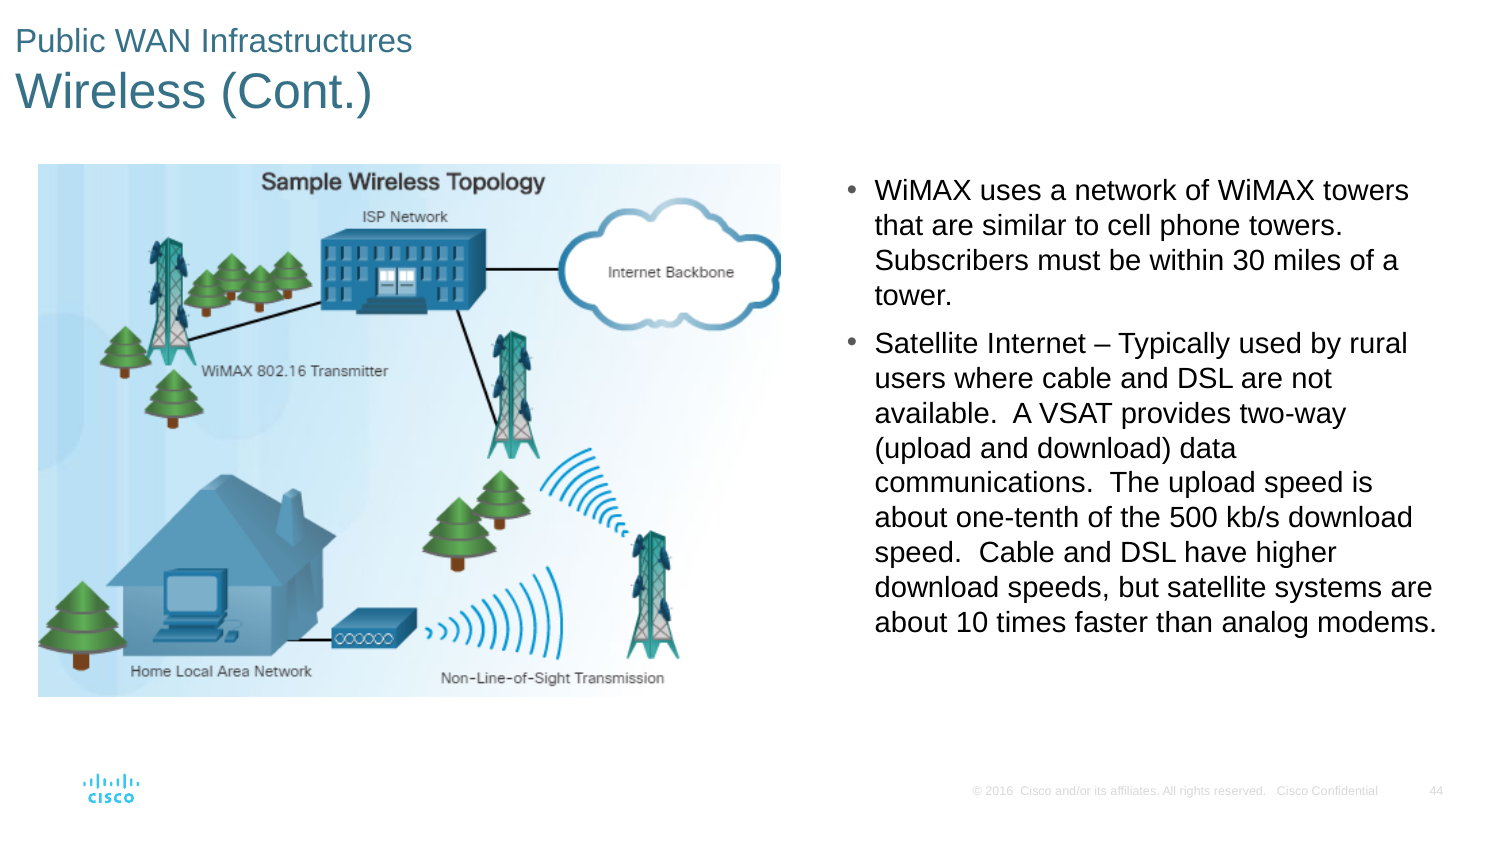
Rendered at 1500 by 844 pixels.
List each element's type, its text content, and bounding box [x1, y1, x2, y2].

title Public WAN Infrastructures Wireless (Cont.) [0, 6, 1035, 131]
list WiMAX uses a network of WiMAX towers that are similar to cell phone towers. Subscribers must be within 30 miles of a tower. Satellite Internet – Typically used by rural users where cable and DSL are not available. A VSAT provides two-way (upload and download) data communications. The upload speed is about one-tenth of the 500 kb/s download speed. Cable and DSL have higher download speeds, but satellite systems are about 10 times faster than analog modems. [800, 164, 1473, 799]
picture [38, 163, 781, 697]
